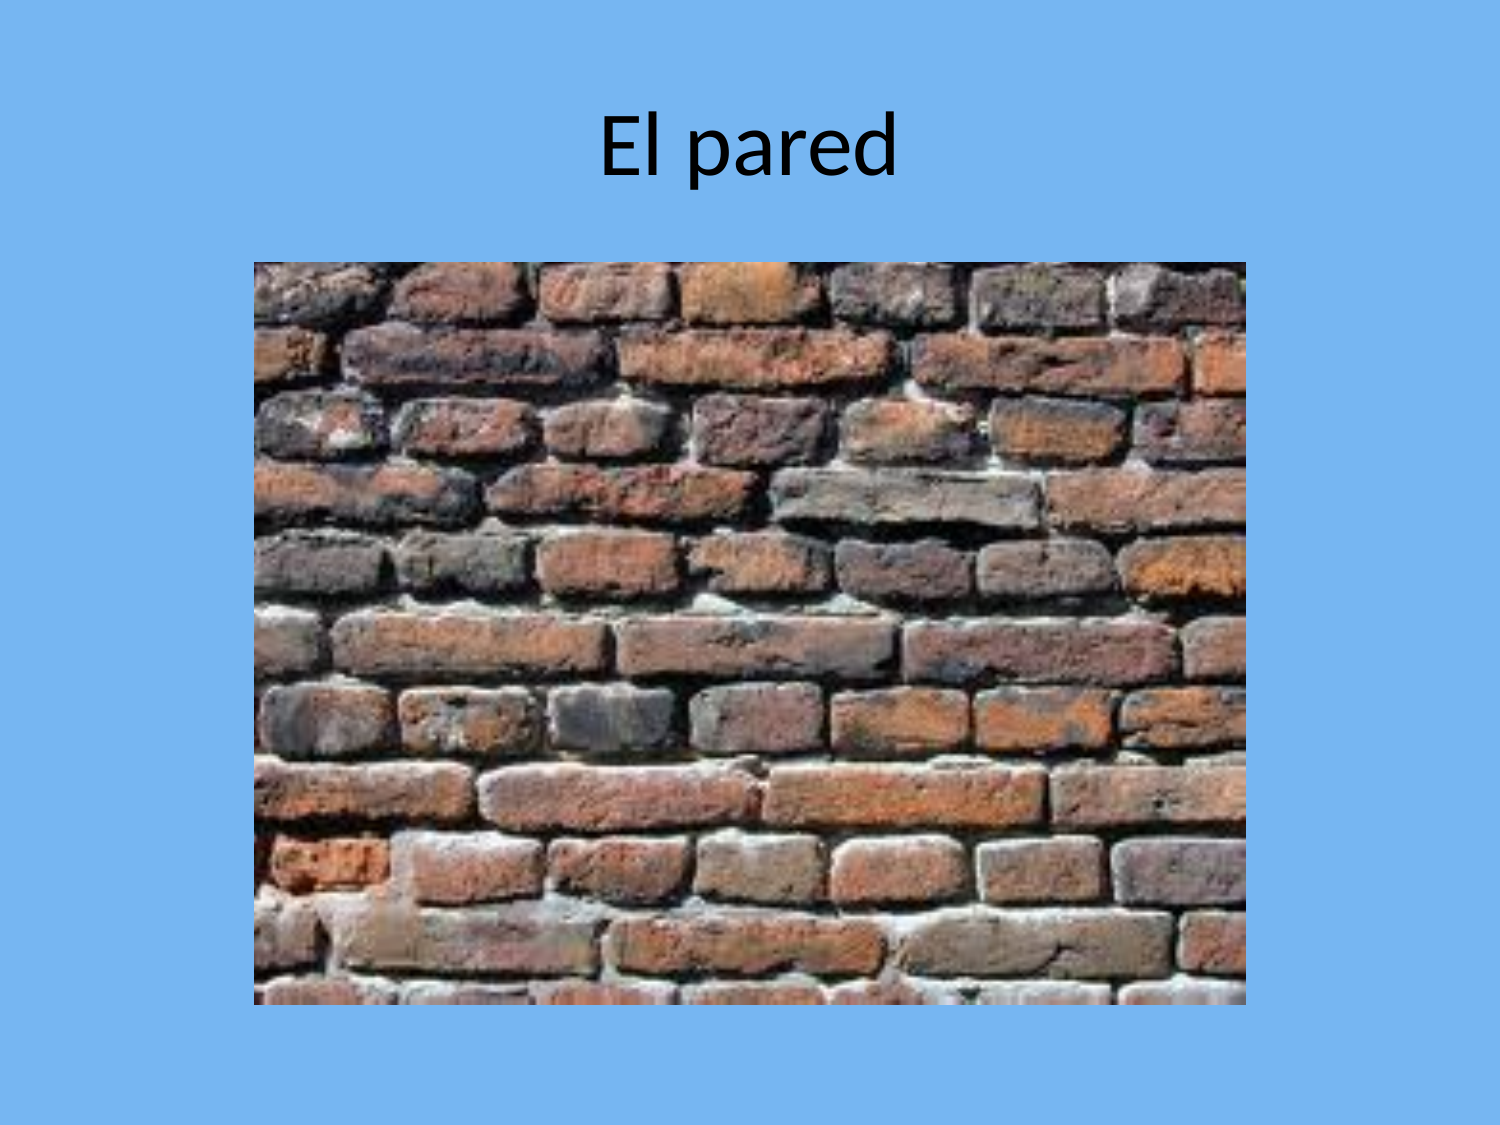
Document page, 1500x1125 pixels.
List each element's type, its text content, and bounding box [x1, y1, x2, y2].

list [74, 262, 1426, 1006]
title El pared [75, 45, 1425, 233]
